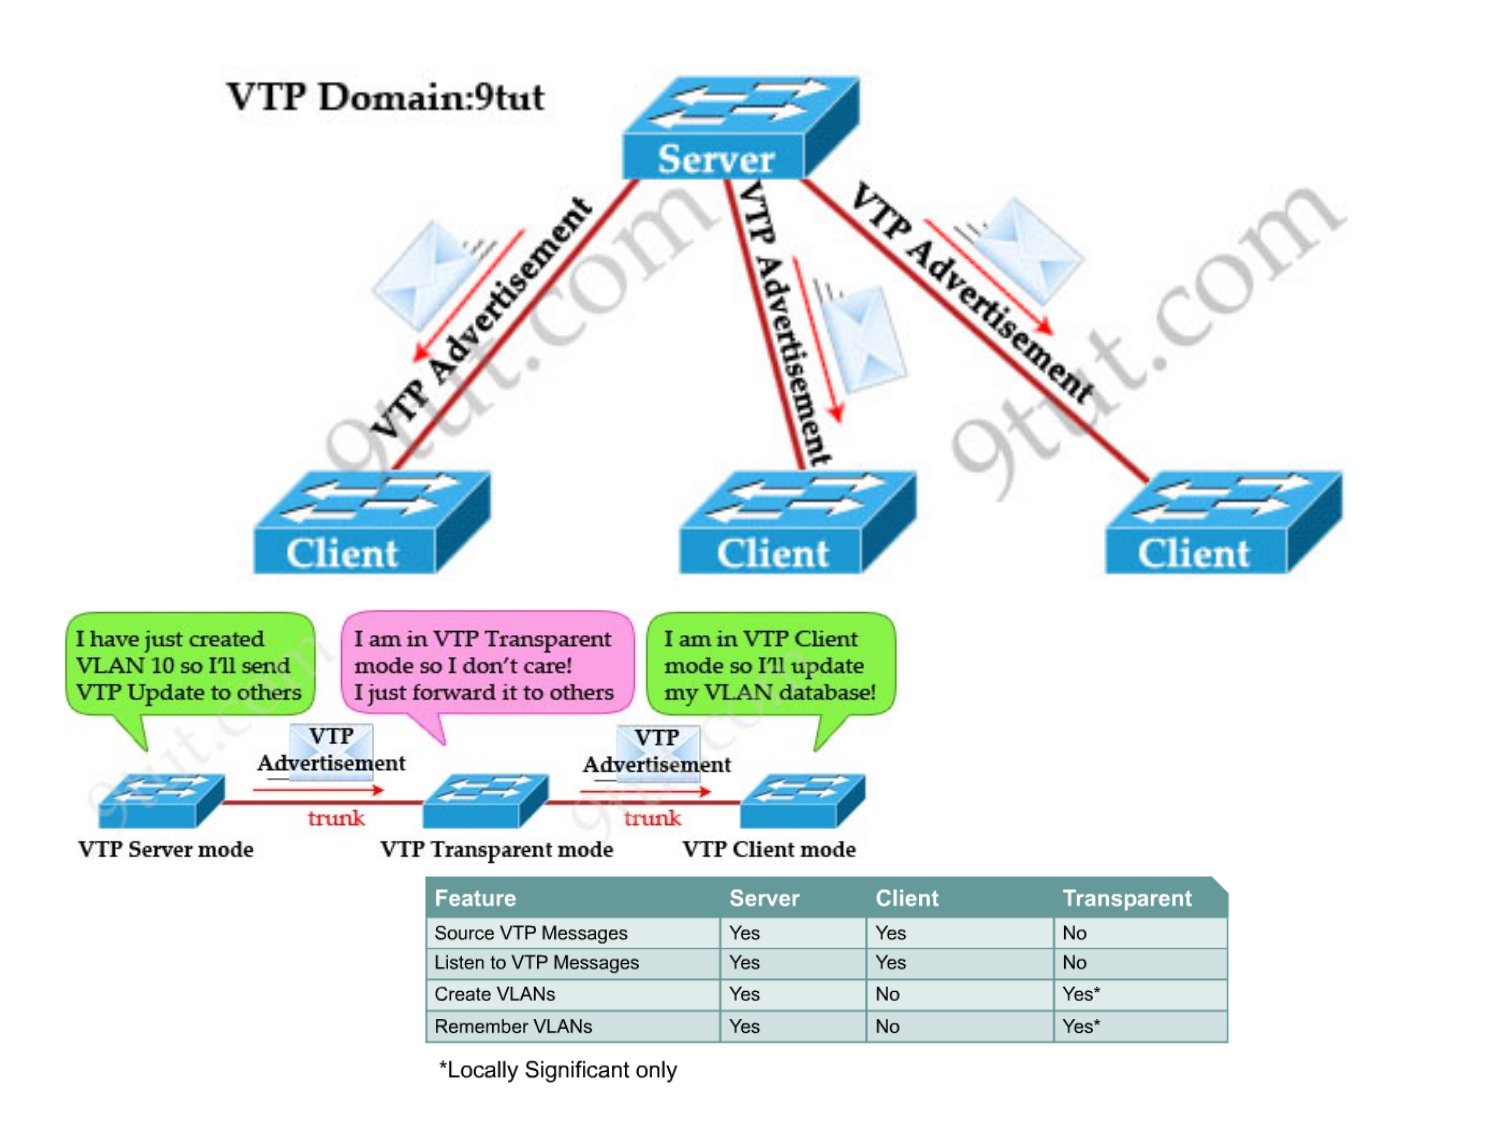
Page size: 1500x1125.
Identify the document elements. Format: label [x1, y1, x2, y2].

picture [219, 65, 1359, 587]
picture [64, 609, 900, 865]
picture [418, 869, 1240, 1085]
